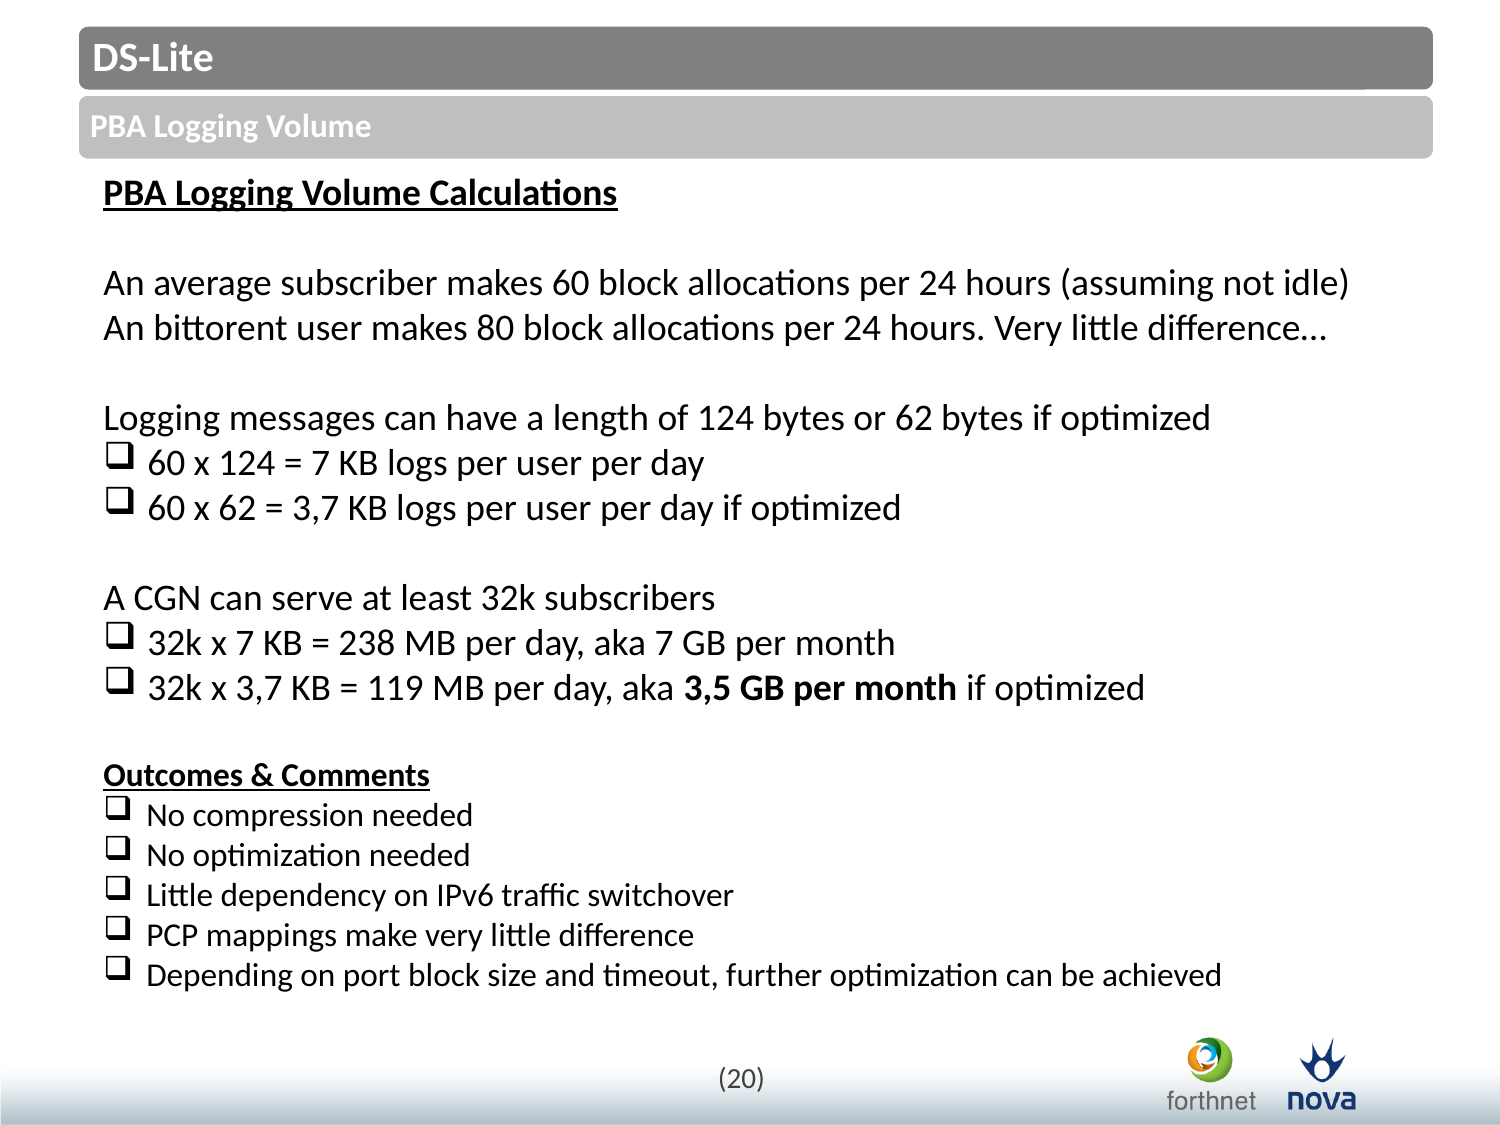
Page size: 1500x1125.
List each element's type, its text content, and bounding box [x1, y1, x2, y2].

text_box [76, 24, 1436, 162]
text_box PBA Logging Volume Calculations An average subscriber makes 60 block allocations per 24 hours (assuming not idle) An bittorent user makes 80 block allocations per 24 hours. Very little difference… Logging messages can have a length of 124 bytes or 62 bytes if optimized 60 x 124 = 7 KB logs per user per day 60 x 62 = 3,7 KB logs per user per day if optimized A CGN can serve at least 32k subscribers 32k x 7 KB = 238 MB per day, aka 7 GB per month 32k x 3,7 KB = 119 MB per day, aka 3,5 GB per month if optimized Outcomes & Comments No compression needed No optimization needed Little dependency on IPv6 traffic switchover PCP mappings make very little difference Depending on port block size and timeout, further optimization can be achieved [88, 169, 1424, 1001]
picture [2, 1010, 1500, 1125]
slide_number (20) [703, 1046, 1054, 1107]
